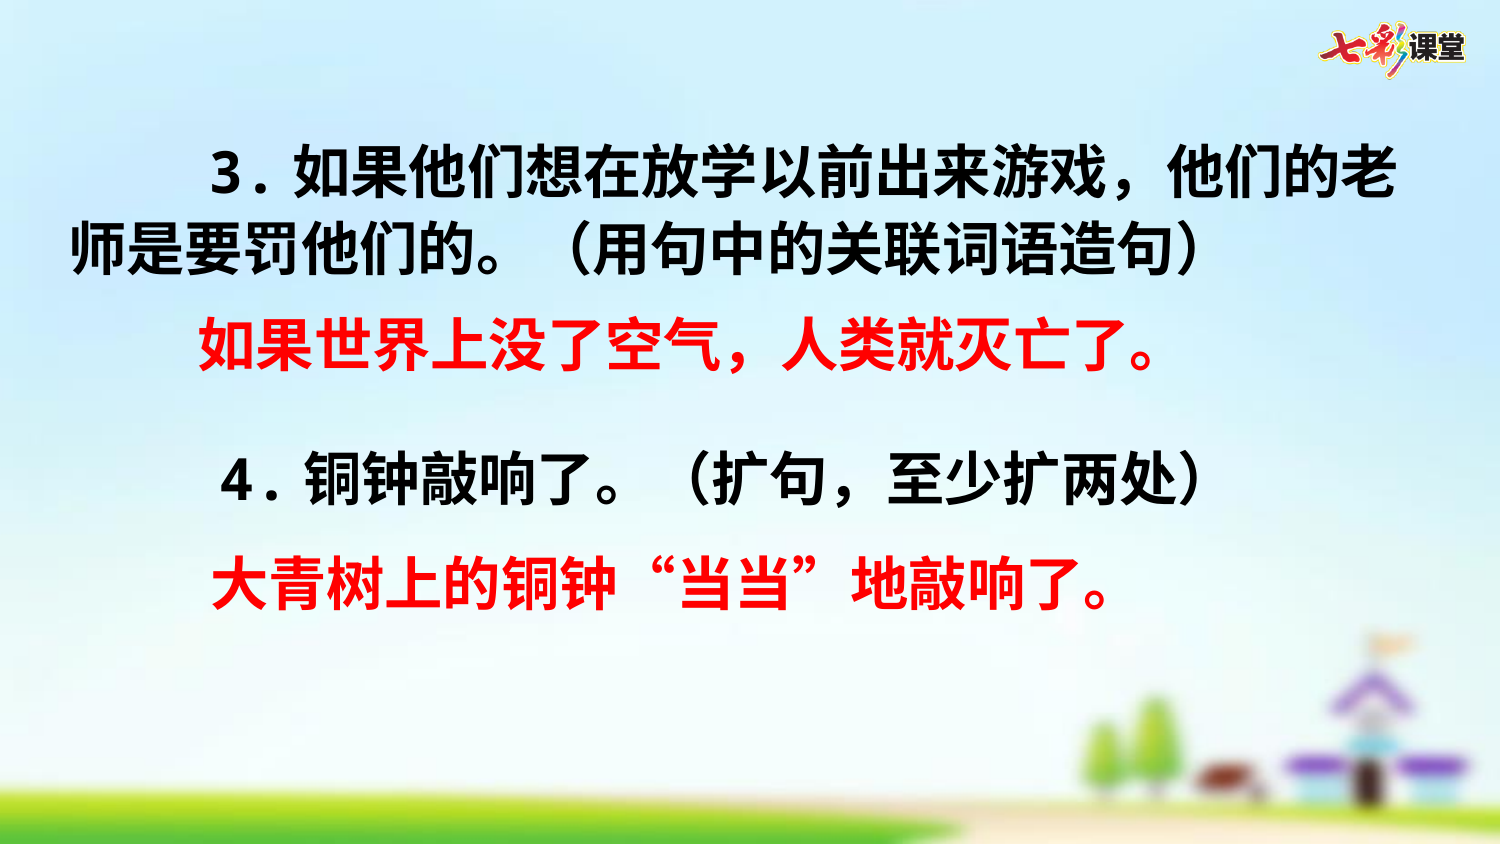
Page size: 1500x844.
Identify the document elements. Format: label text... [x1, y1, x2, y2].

picture [0, 0, 1500, 844]
text_box 4.铜钟敲响了。（扩句，至少扩两处） [64, 427, 1436, 520]
text_box 3.如果他们想在放学以前出来游戏，他们的老师是要罚他们的。（用句中的关联词语造句） [53, 120, 1424, 290]
text_box 如果世界上没了空气，人类就灭亡了。 [182, 300, 1199, 386]
text_box 大青树上的铜钟“当当”地敲响了。 [195, 540, 1164, 625]
